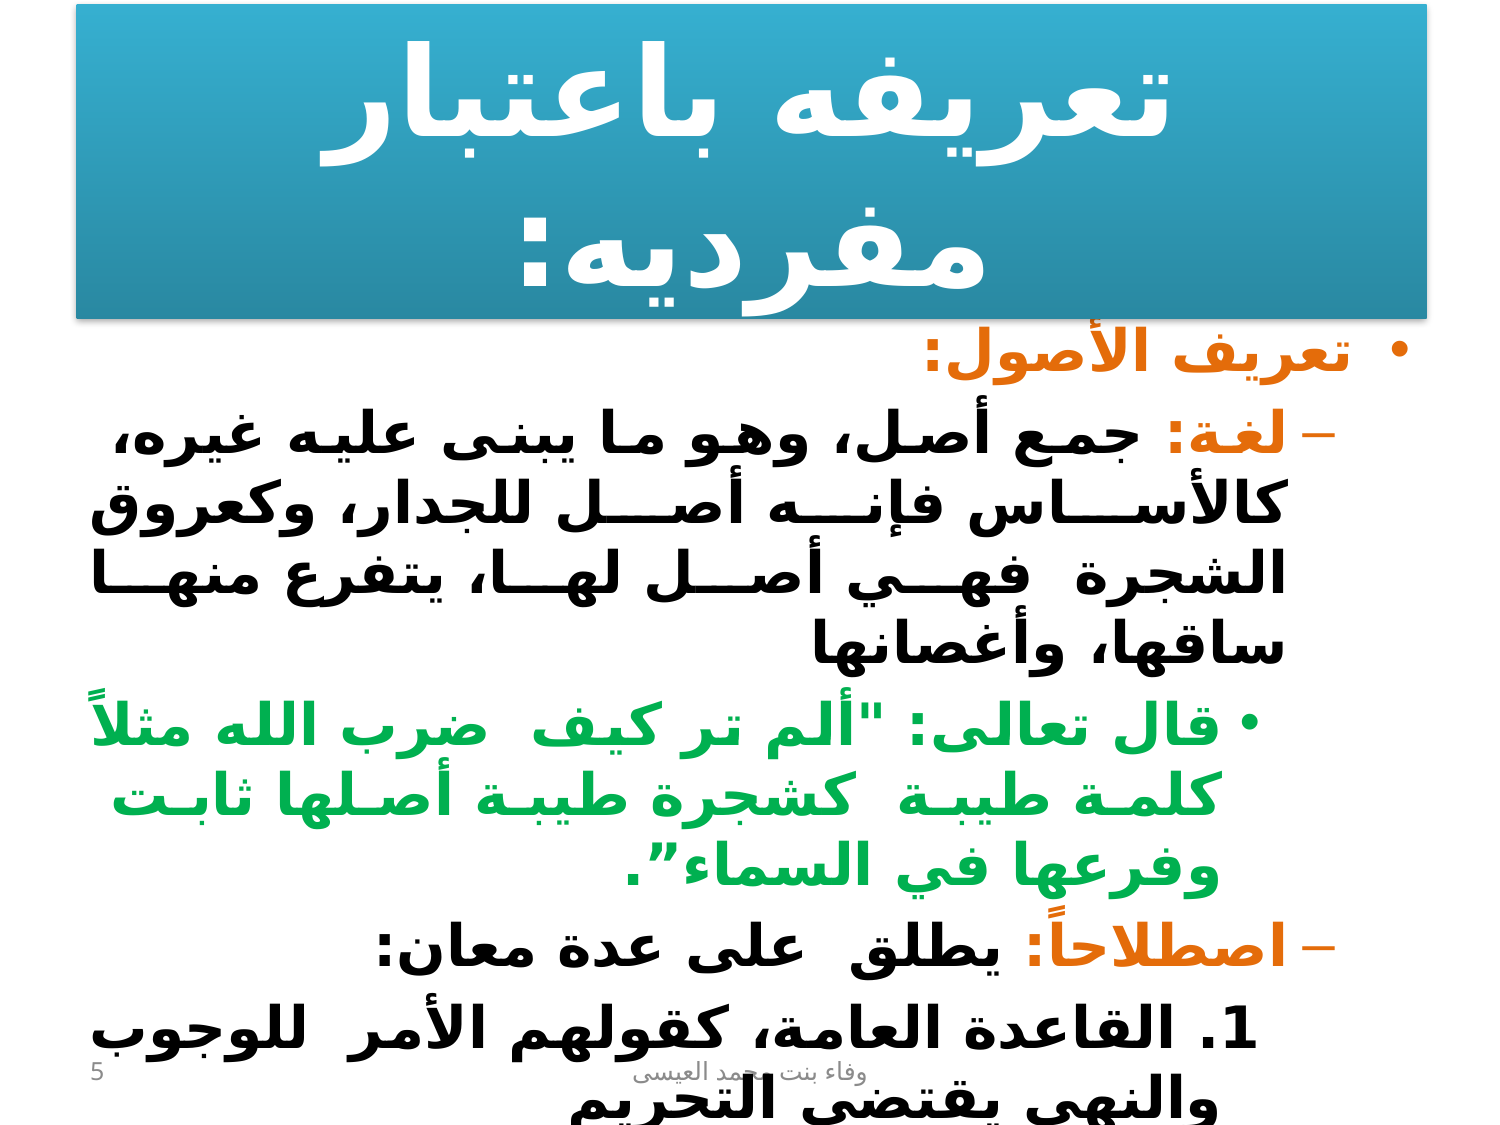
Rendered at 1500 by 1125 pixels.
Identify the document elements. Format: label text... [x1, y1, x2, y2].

list تعريف الأصول: لغة: جمع أصل، وهو ما يبنى عليه غيره، كالأساس فإنه أصل للجدار، وكعروق الشجرة فهي أصل لها، يتفرع منها ساقها، وأغصانها قال تعالى: "ألم تر كيف ضرب الله مثلاً كلمة طيبة كشجرة طيبة أصلها ثابت وفرعها في السماء”. اصطلاحاً: يطلق على عدة معان: 1. القاعدة العامة، كقولهم الأمر للوجوب والنهي يقتضي التحريم 2. الدليل: كقولهم أصل وجوب الحج قوله تعالى: "ولله على الناس حج البيت من استطاع إليه سبيلاً”. [75, 327, 1425, 1125]
text_box تعريفه باعتبار مفرديه: [76, 4, 1427, 319]
slide_number 5 [75, 1042, 425, 1103]
footer وفاء بنت محمد العيسى [512, 1042, 988, 1103]
